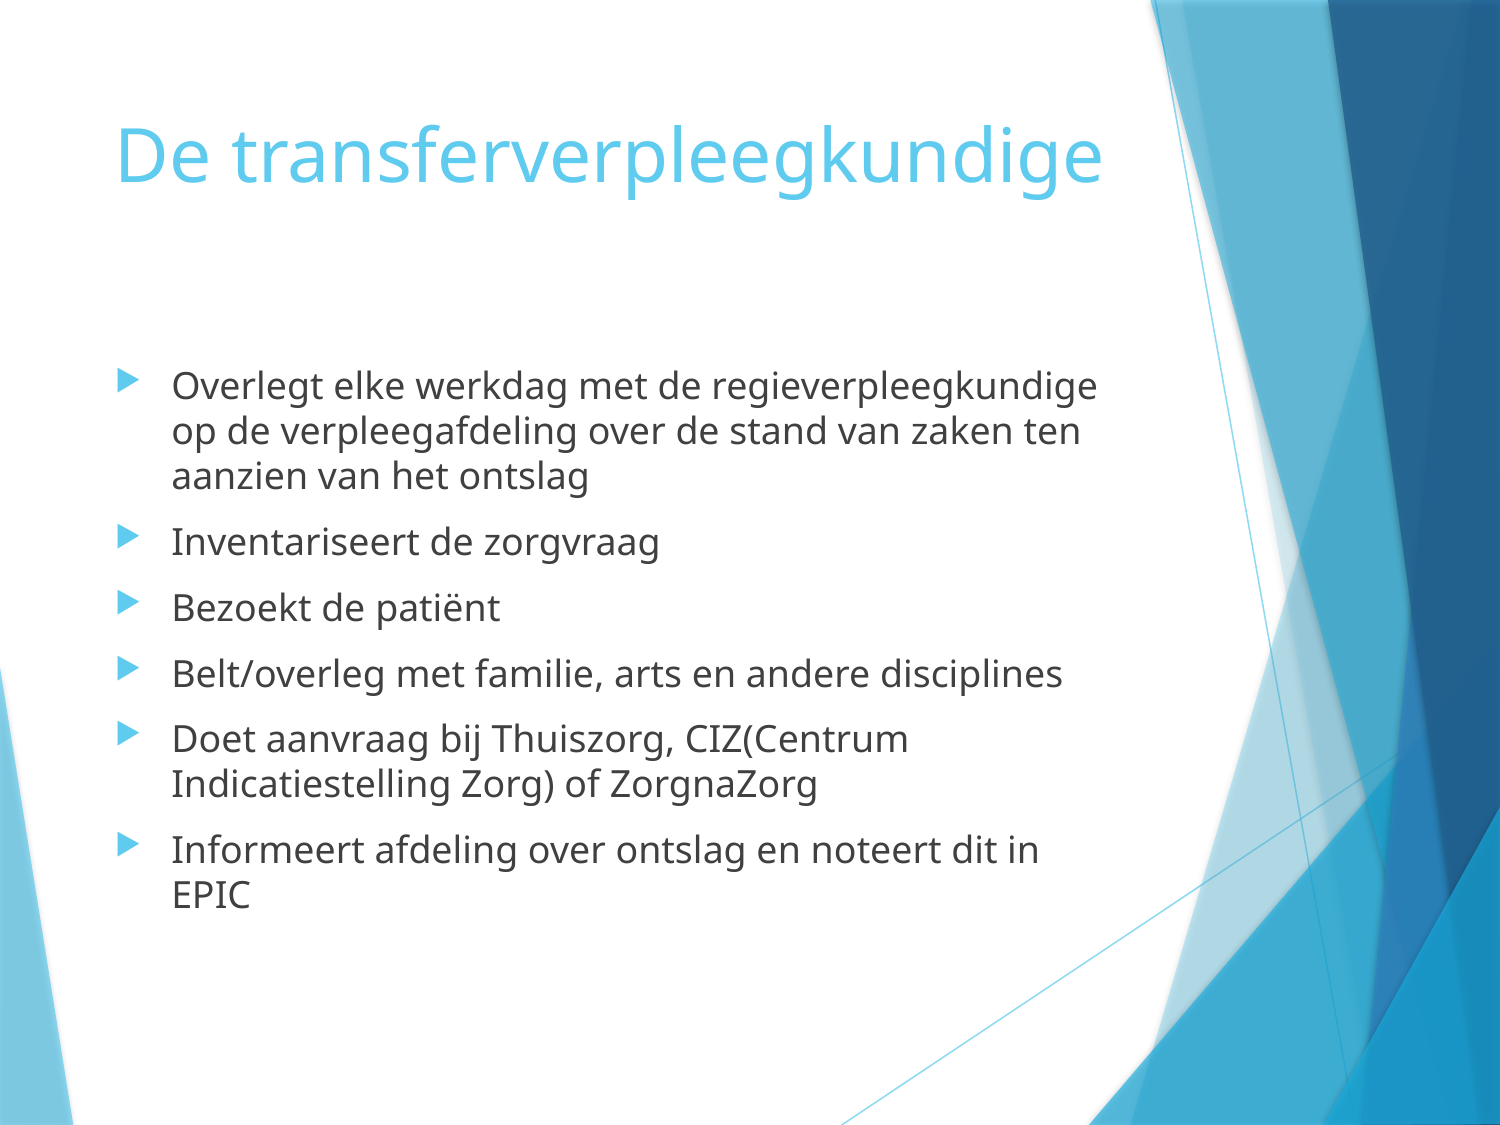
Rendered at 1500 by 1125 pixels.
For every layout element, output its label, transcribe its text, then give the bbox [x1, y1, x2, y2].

title De transferverpleegkundige [99, 99, 1142, 317]
list Overlegt elke werkdag met de regieverpleegkundige op de verpleegafdeling over de stand van zaken ten aanzien van het ontslag Inventariseert de zorgvraag Bezoekt de patiënt Belt/overleg met familie, arts en andere disciplines Doet aanvraag bij Thuiszorg, CIZ(Centrum Indicatiestelling Zorg) of ZorgnaZorg Informeert afdeling over ontslag en noteert dit in EPIC [99, 354, 1142, 1071]
